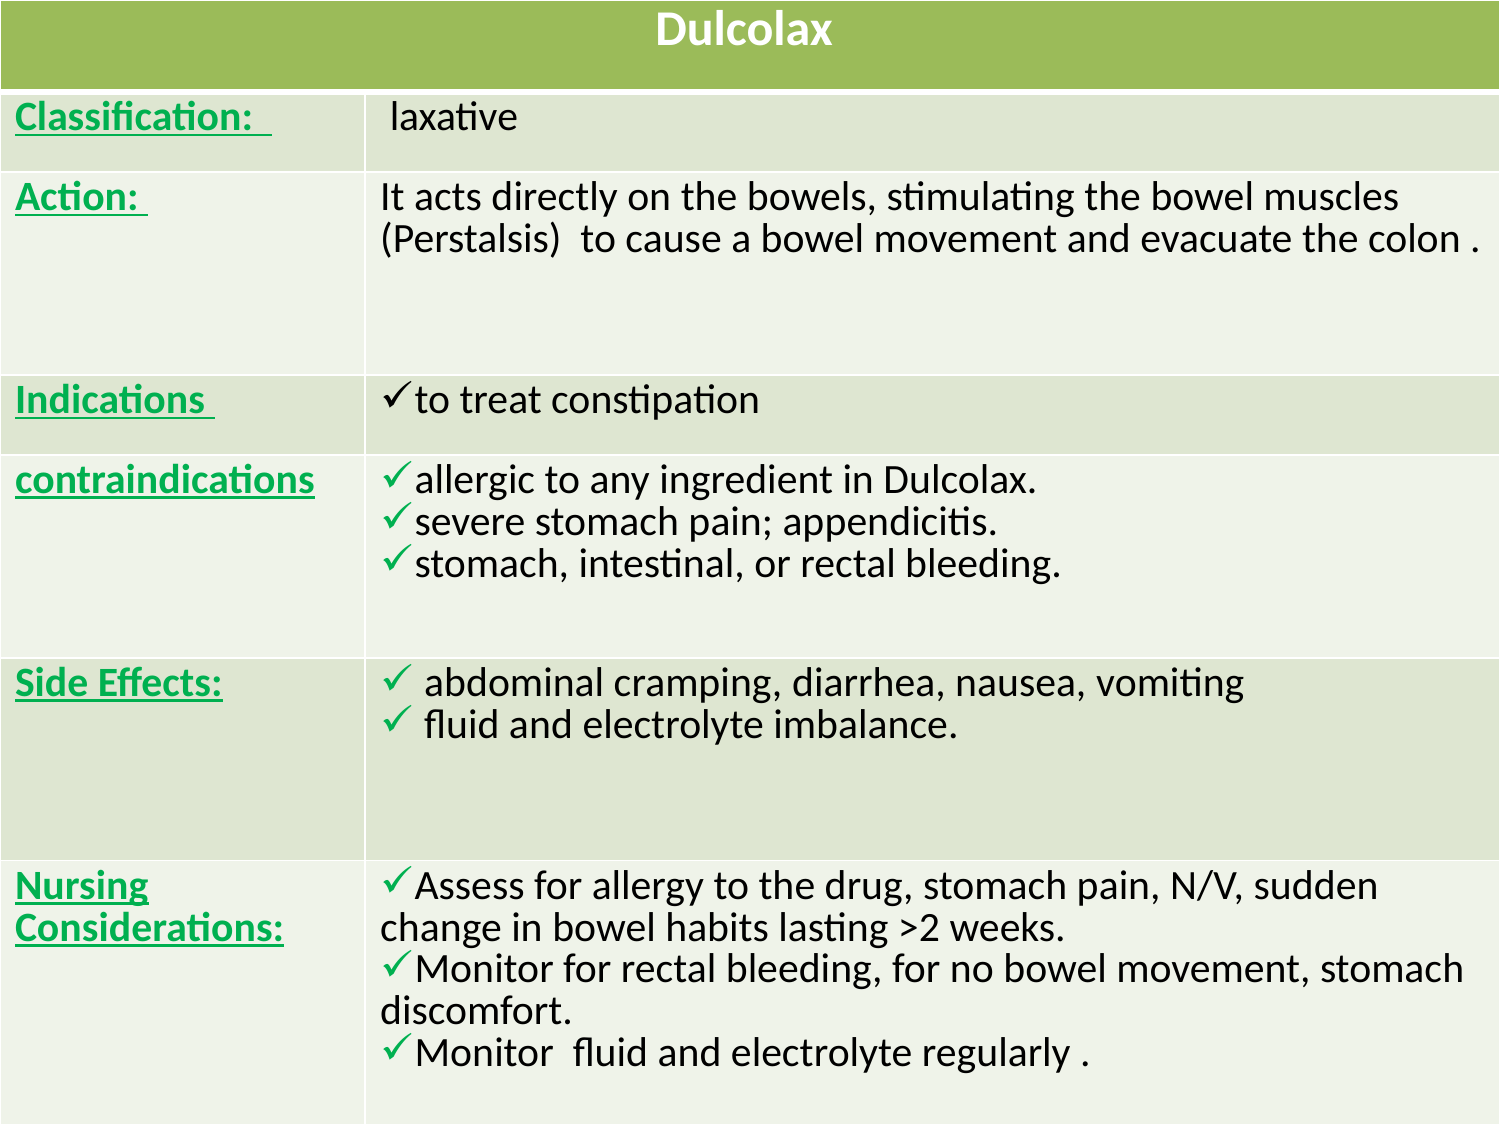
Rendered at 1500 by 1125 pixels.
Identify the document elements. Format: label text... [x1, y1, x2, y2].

table_header Dulcolax [1, 1, 1499, 89]
table_cell abdominal cramping, diarrhea, nausea, vomiting fluid and electrolyte imbalance. [366, 659, 1499, 860]
table_cell laxative [366, 95, 1499, 171]
table_cell Nursing Considerations: [1, 861, 364, 1124]
table_cell It acts directly on the bowels, stimulating the bowel muscles (Perstalsis) to cause a bowel movement and evacuate the colon . [366, 173, 1499, 374]
table_cell Classification: [1, 95, 364, 171]
table_cell Side Effects: [1, 659, 364, 860]
table_cell Indications [1, 376, 364, 454]
table_cell to treat constipation [366, 376, 1499, 454]
table_cell Action: [1, 173, 364, 374]
table_cell allergic to any ingredient in Dulcolax. severe stomach pain; appendicitis. stomach, intestinal, or rectal bleeding. [366, 456, 1499, 657]
table_cell contraindications [1, 456, 364, 657]
table_cell Assess for allergy to the drug, stomach pain, N/V, sudden change in bowel habits lasting >2 weeks. Monitor for rectal bleeding, for no bowel movement, stomach discomfort. Monitor fluid and electrolyte regularly . [366, 861, 1499, 1124]
